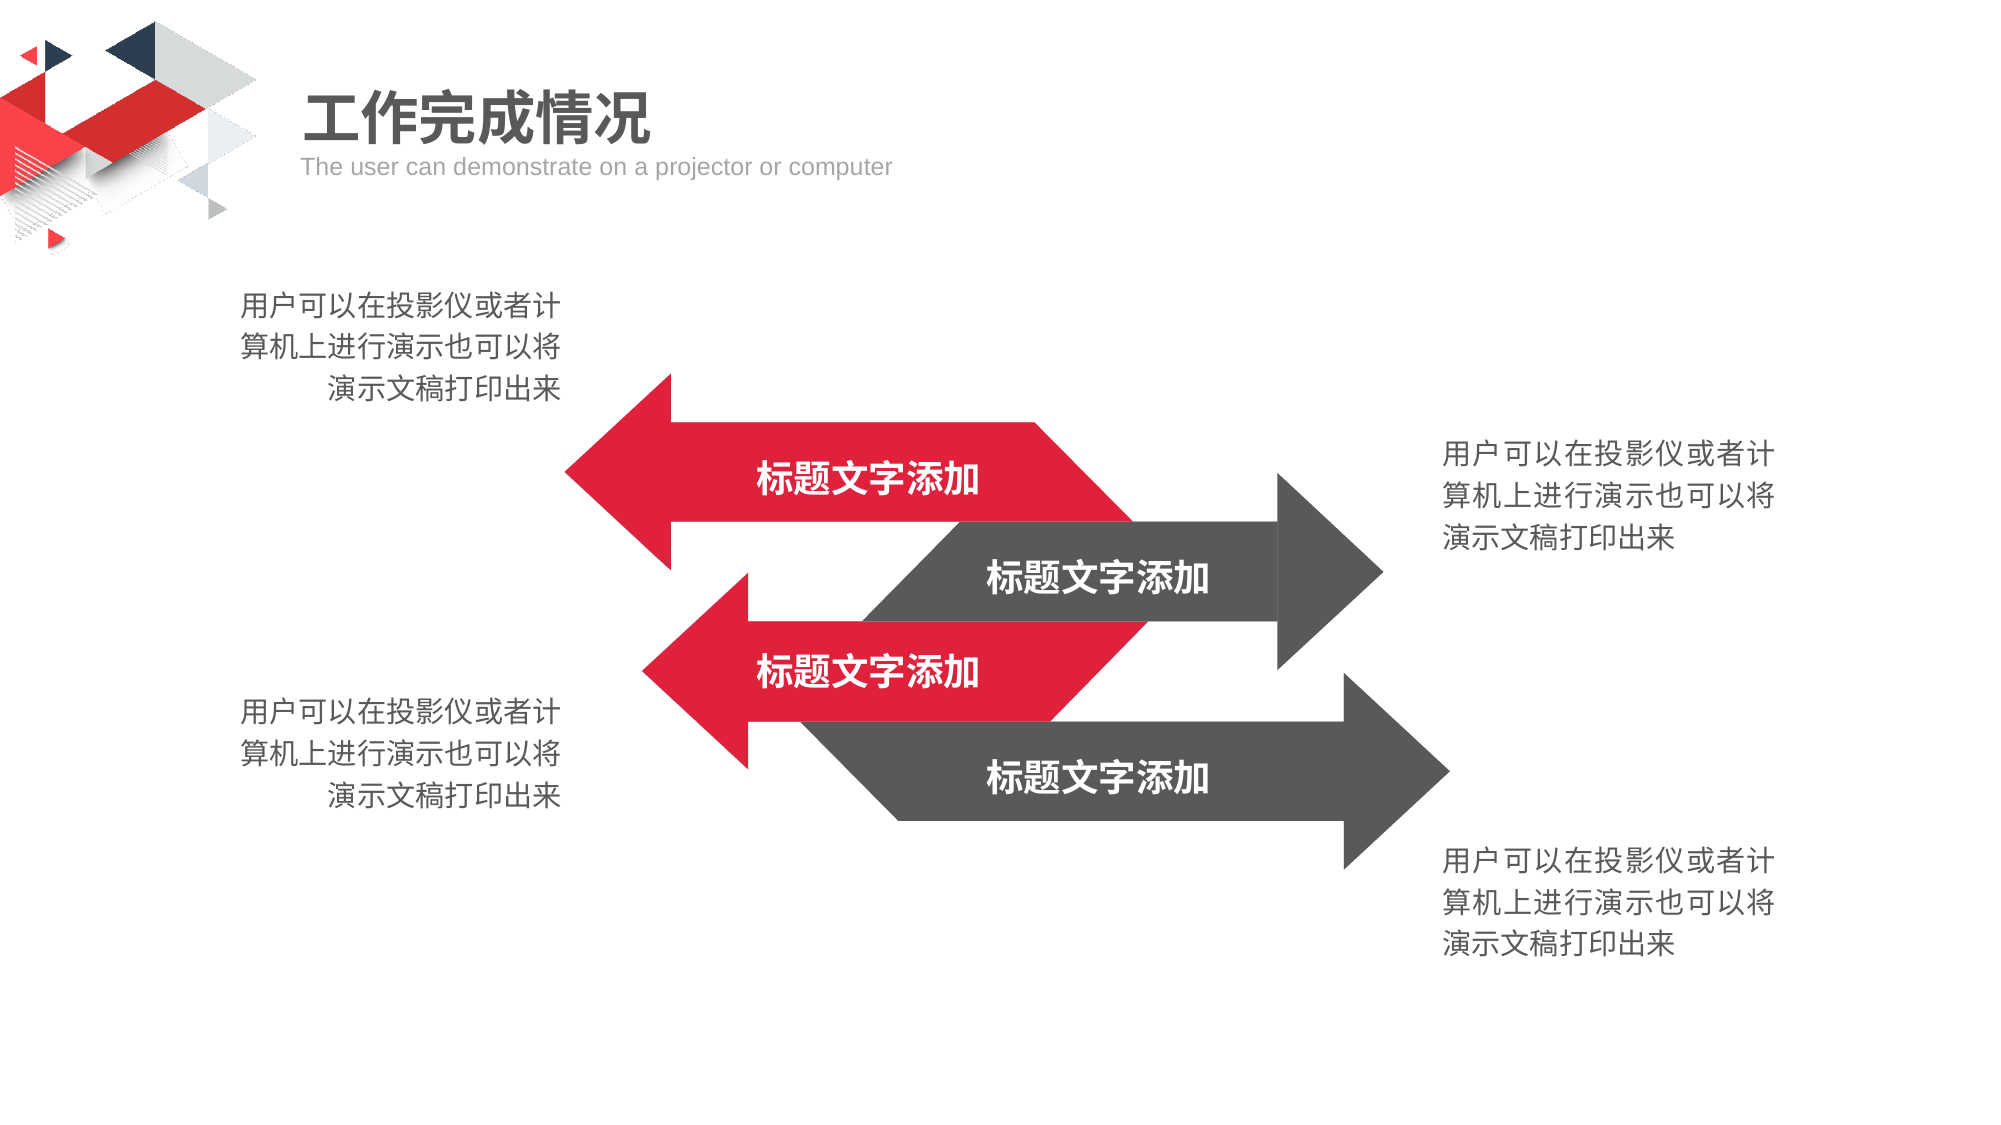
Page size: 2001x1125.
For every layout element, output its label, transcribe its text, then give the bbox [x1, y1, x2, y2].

picture [0, 21, 256, 255]
text_box 用户可以在投影仪或者计算机上进行演示也可以将演示文稿打印出来 [1450, 420, 1792, 562]
text_box 用户可以在投影仪或者计算机上进行演示也可以将演示文稿打印出来 [213, 272, 577, 414]
text_box 用户可以在投影仪或者计算机上进行演示也可以将演示文稿打印出来 [1427, 827, 1792, 969]
text_box 用户可以在投影仪或者计算机上进行演示也可以将演示文稿打印出来 [213, 679, 564, 820]
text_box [564, 373, 1450, 870]
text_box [285, 73, 1116, 189]
